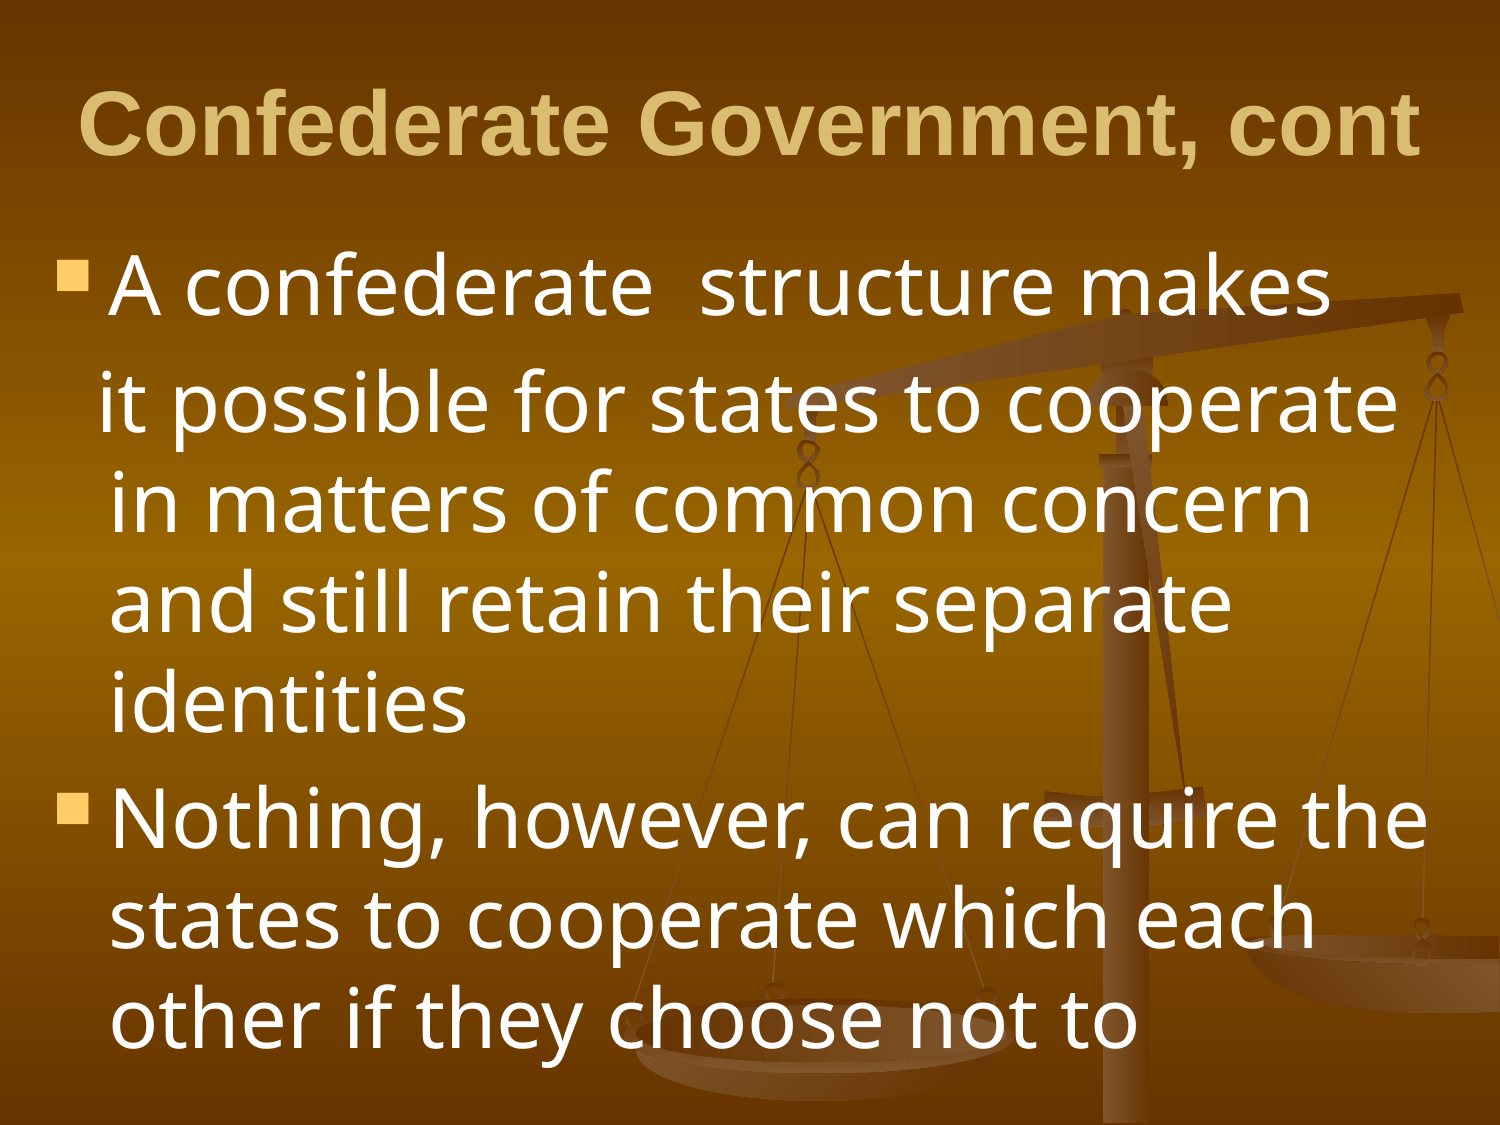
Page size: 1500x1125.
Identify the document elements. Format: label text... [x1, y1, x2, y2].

list A confederate structure makes it possible for states to cooperate in matters of common concern and still retain their separate identities Nothing, however, can require the states to cooperate which each other if they choose not to [37, 224, 1463, 1063]
title Confederate Government, cont [37, 24, 1463, 213]
